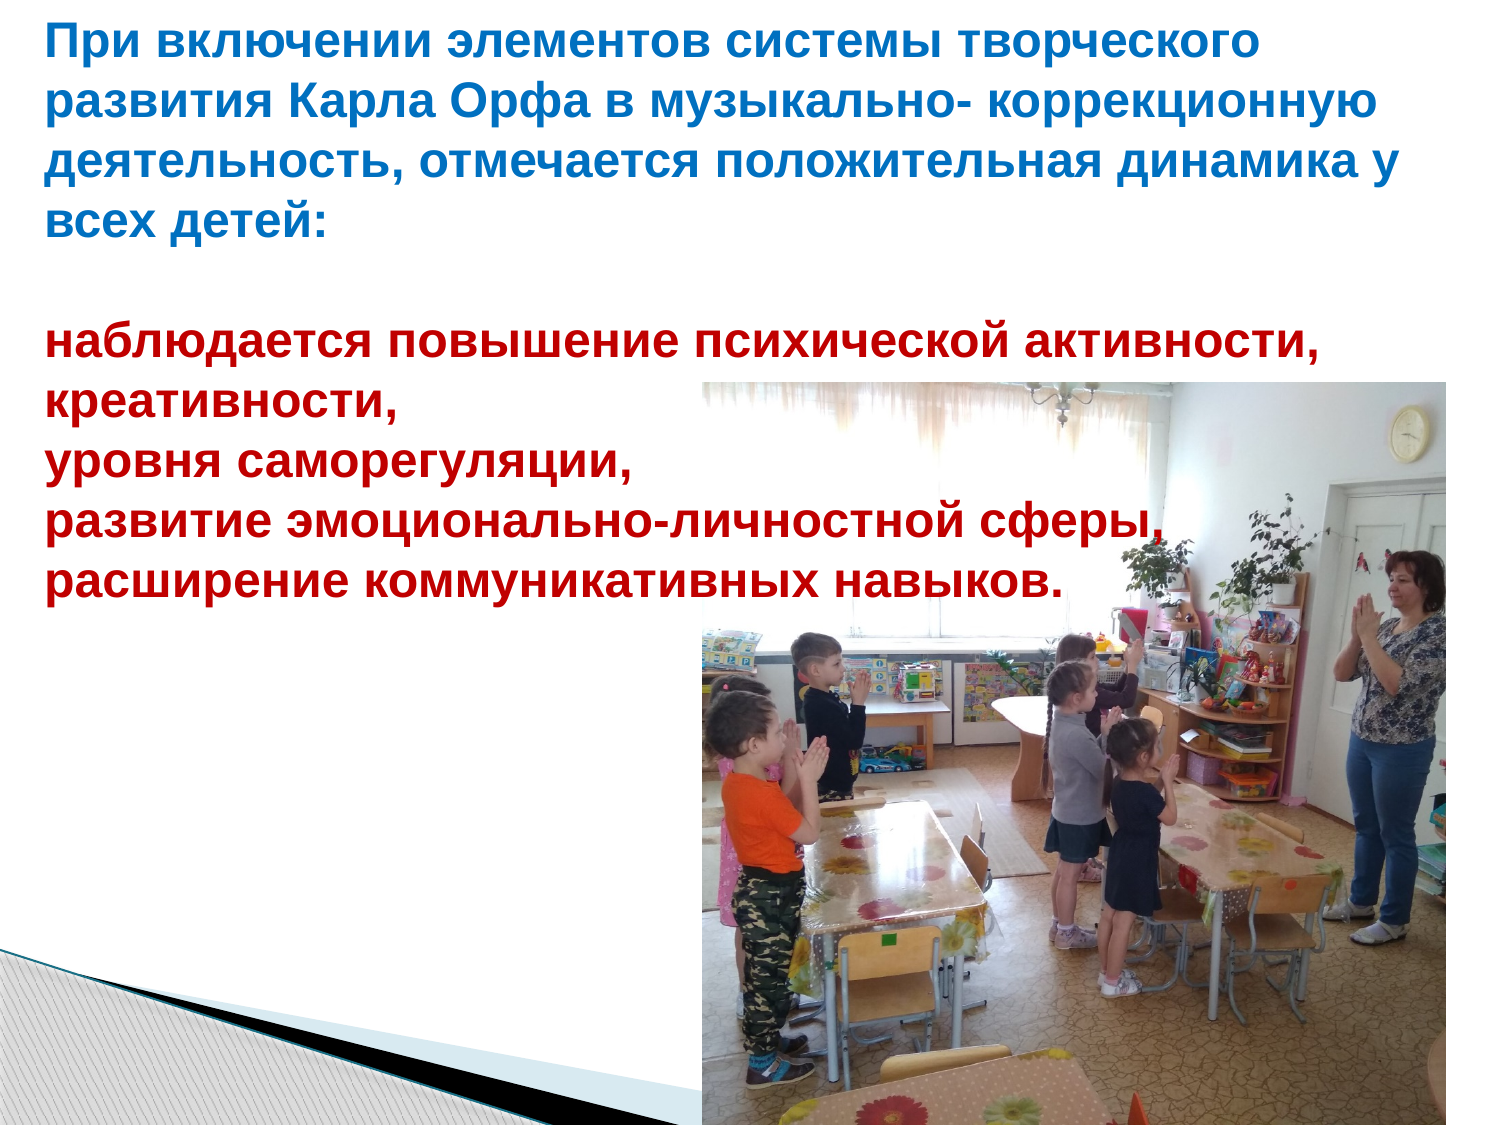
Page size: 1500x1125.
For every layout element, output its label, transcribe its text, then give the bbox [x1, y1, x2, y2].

text_box При включении элементов системы творческого развития Карла Орфа в музыкально- коррекционную деятельность, отмечается положительная динамика у всех детей: наблюдается повышение психической активности, креативности, уровня саморегуляции, развитие эмоционально-личностной сферы, расширение коммуникативных навыков. [29, 0, 1459, 660]
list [702, 382, 1446, 1125]
